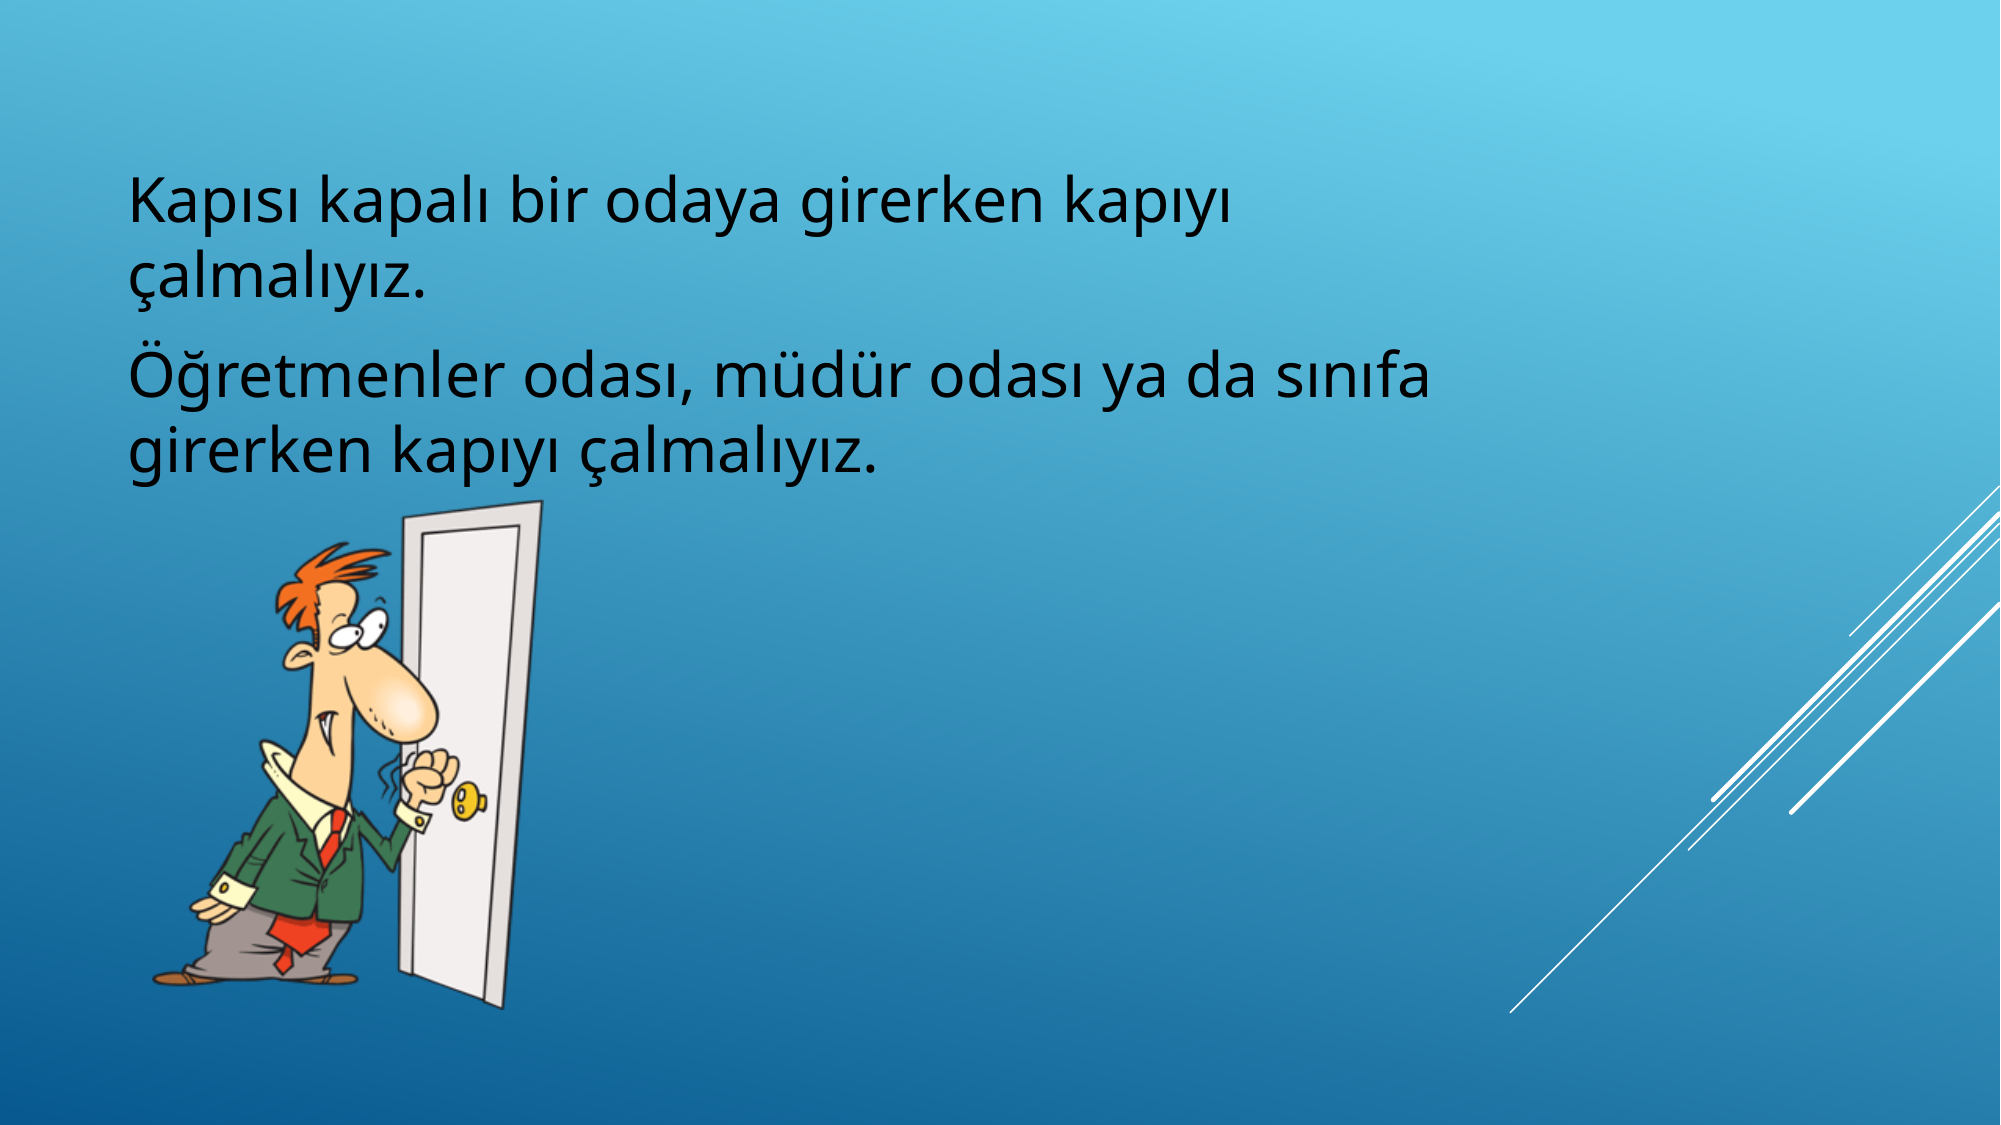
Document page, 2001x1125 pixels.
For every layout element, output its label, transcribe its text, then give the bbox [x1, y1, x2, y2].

list Kapısı kapalı bir odaya girerken kapıyı çalmalıyız. Öğretmenler odası, müdür odası ya da sınıfa girerken kapıyı çalmalıyız. [112, 112, 1513, 533]
picture [152, 499, 544, 1010]
